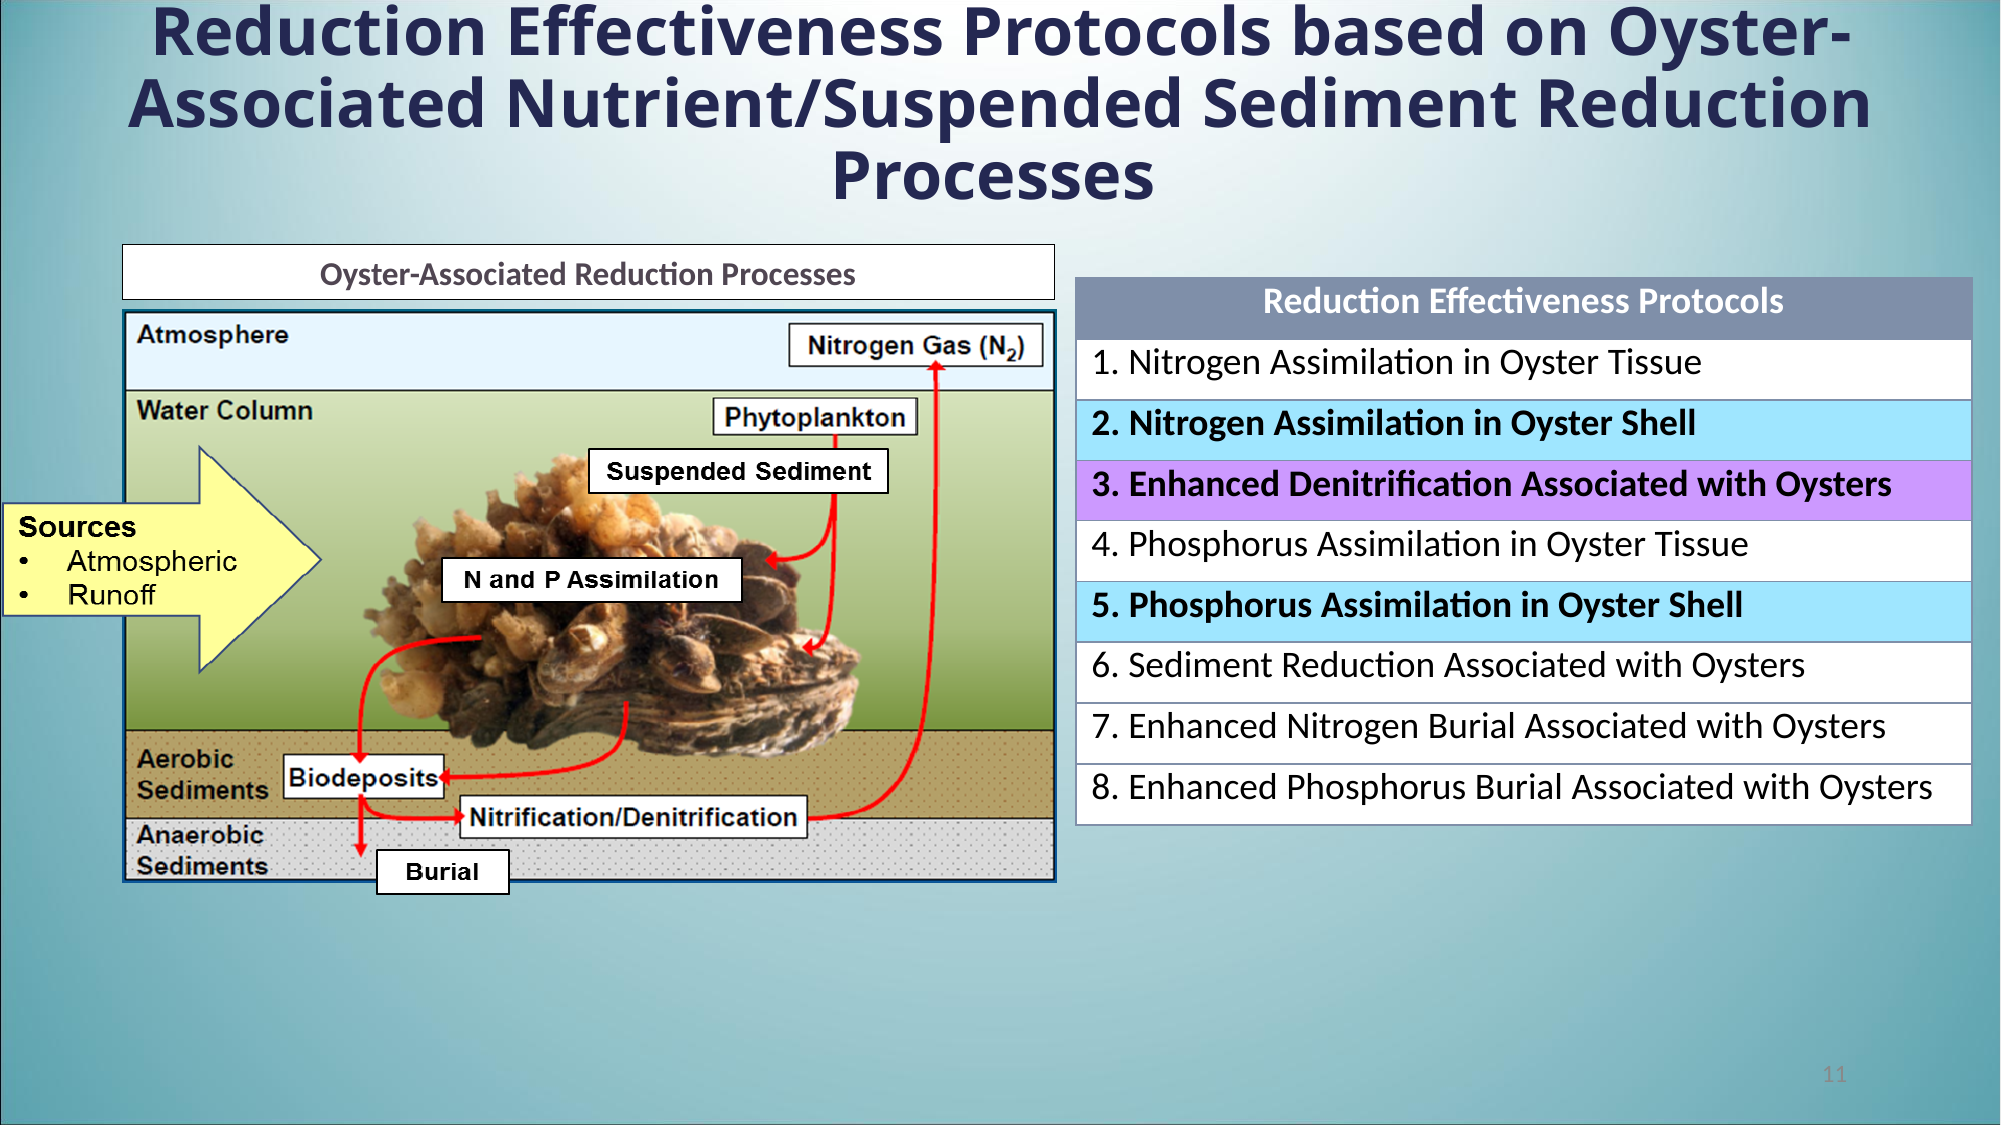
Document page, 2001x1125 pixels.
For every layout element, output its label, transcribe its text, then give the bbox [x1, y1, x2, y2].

table_cell 1. Nitrogen Assimilation in Oyster Tissue [1077, 340, 1971, 399]
slide_number 11 [1412, 1042, 1863, 1103]
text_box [0, 244, 1057, 900]
table_cell 5. Phosphorus Assimilation in Oyster Shell [1077, 582, 1971, 641]
picture [0, 0, 2001, 1125]
table_cell 7. Enhanced Nitrogen Burial Associated with Oysters [1077, 704, 1971, 763]
title Reduction Effectiveness Protocols based on Oyster-Associated Nutrient/Suspended Sediment Reduction Processes [31, 26, 1972, 185]
table_header Reduction Effectiveness Protocols [1077, 279, 1971, 338]
table_cell 2. Nitrogen Assimilation in Oyster Shell [1077, 401, 1971, 460]
table_cell 8. Enhanced Phosphorus Burial Associated with Oysters [1077, 765, 1971, 824]
table_cell 3. Enhanced Denitrification Associated with Oysters [1077, 461, 1971, 520]
table_cell 4. Phosphorus Assimilation in Oyster Tissue [1077, 521, 1971, 581]
table_cell 6. Sediment Reduction Associated with Oysters [1077, 643, 1971, 702]
